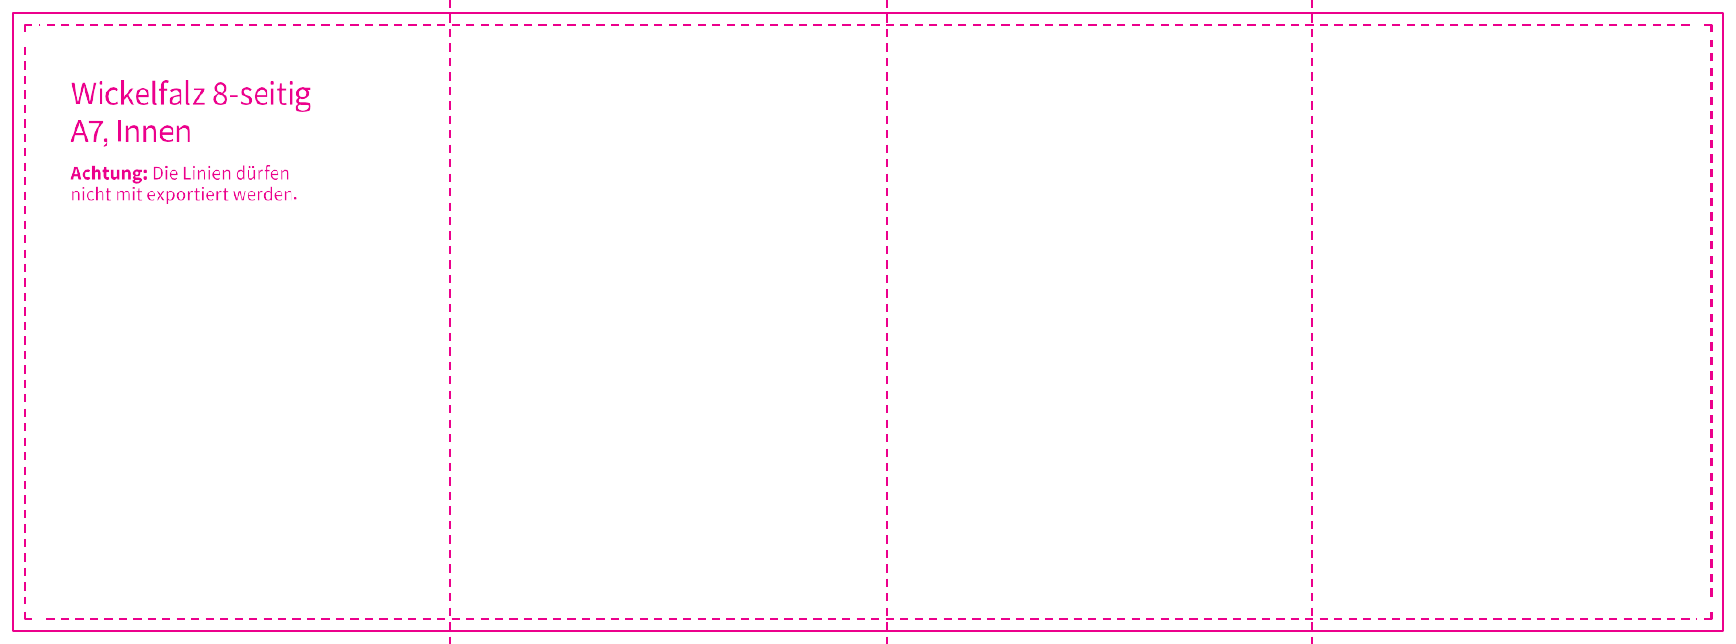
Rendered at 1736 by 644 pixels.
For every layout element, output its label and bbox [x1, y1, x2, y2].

text_box [1704, 24, 1712, 33]
text_box [70, 164, 297, 204]
text_box [24, 611, 32, 620]
text_box [71, 80, 206, 105]
text_box [70, 120, 108, 147]
text_box [1704, 611, 1712, 620]
text_box [117, 119, 190, 143]
text_box [24, 24, 32, 33]
text_box [213, 81, 311, 112]
